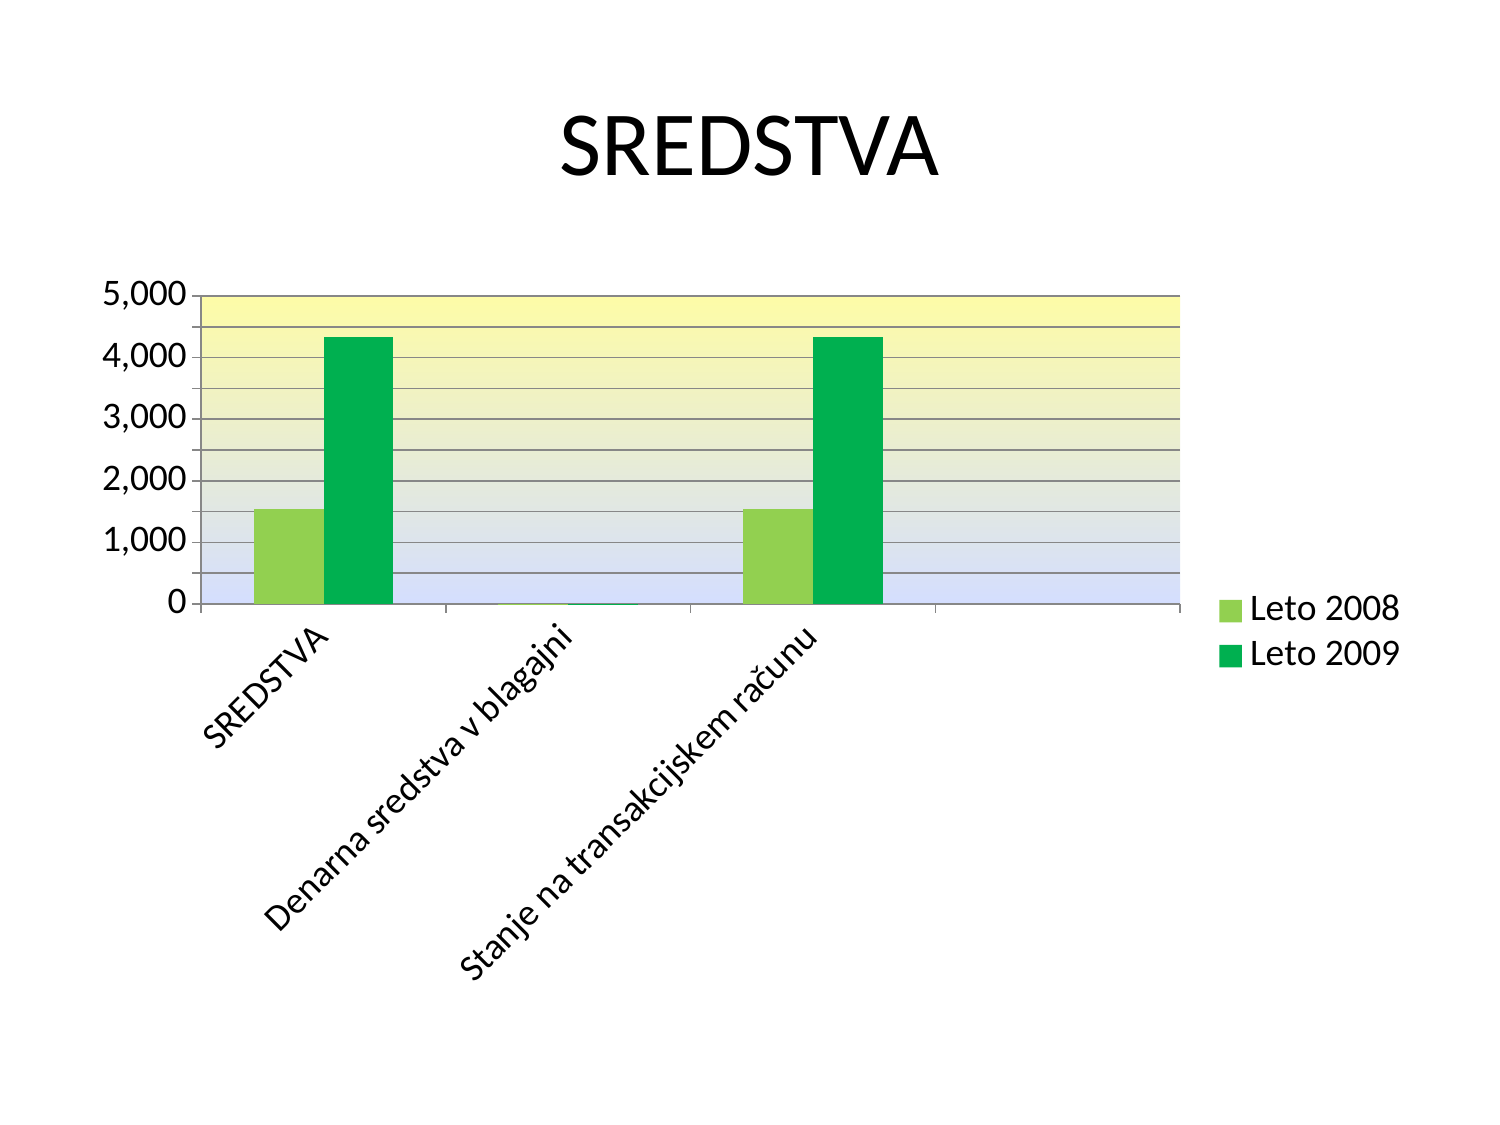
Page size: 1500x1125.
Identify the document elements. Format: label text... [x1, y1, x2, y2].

chart [74, 262, 1426, 1006]
title SREDSTVA [75, 45, 1425, 233]
